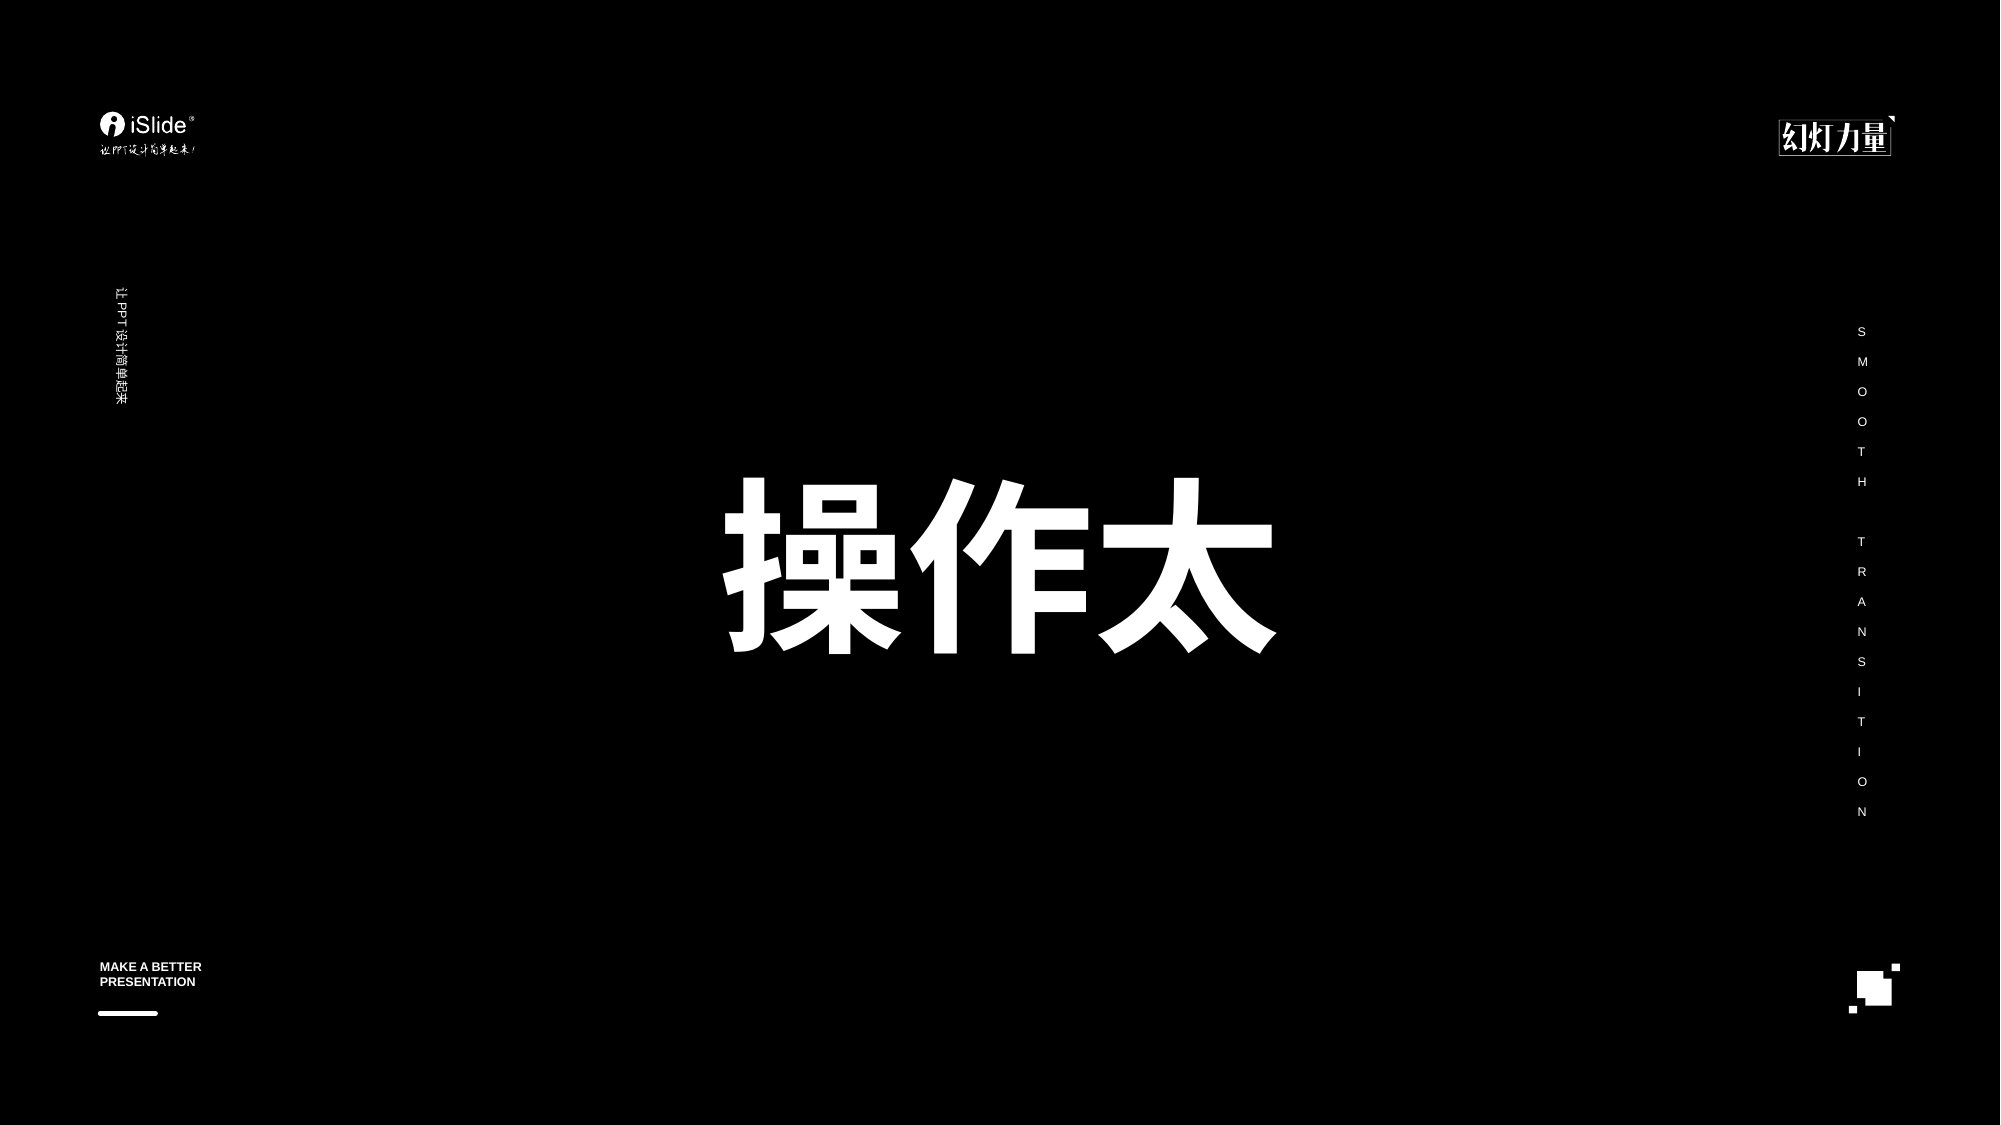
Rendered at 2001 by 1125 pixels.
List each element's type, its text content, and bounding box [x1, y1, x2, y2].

text_box 操作太 [211, 405, 1788, 719]
